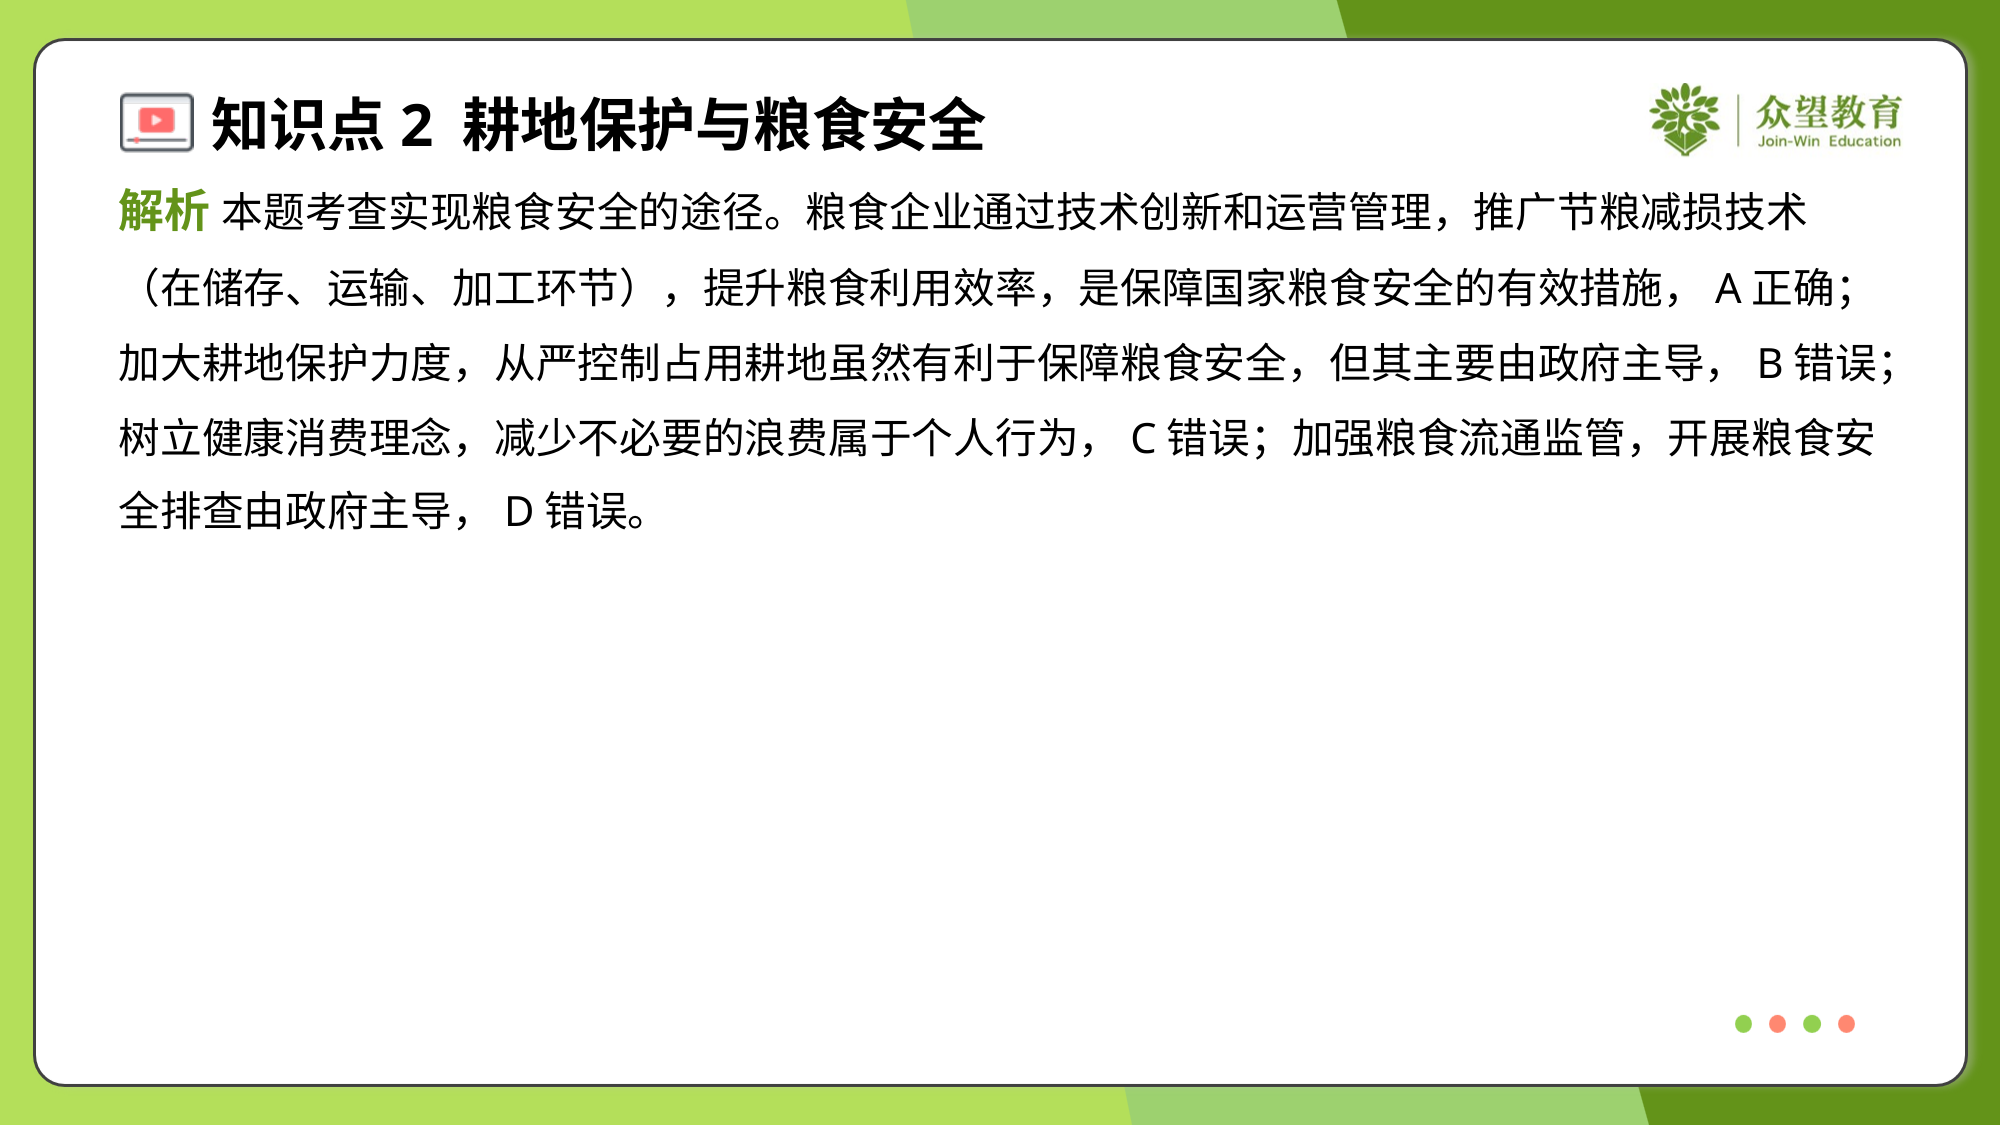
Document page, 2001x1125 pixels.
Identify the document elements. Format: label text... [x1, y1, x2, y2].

text_box 解析 本题考查实现粮食安全的途径。粮食企业通过技术创新和运营管理，推广节粮减损技术 （在储存、运输、加工环节），提升粮食利用效率，是保障国家粮食安全的有效措施，A正确； 加大耕地保护力度，从严控制占用耕地虽然有利于保障粮食安全，但其主要由政府主导，B错误； 树立健康消费理念，减少不必要的浪费属于个人行为，C错误；加强粮食流通监管，开展粮食安 全排查由政府主导，D错误。 [118, 159, 1883, 527]
picture [0, 0, 2000, 1125]
